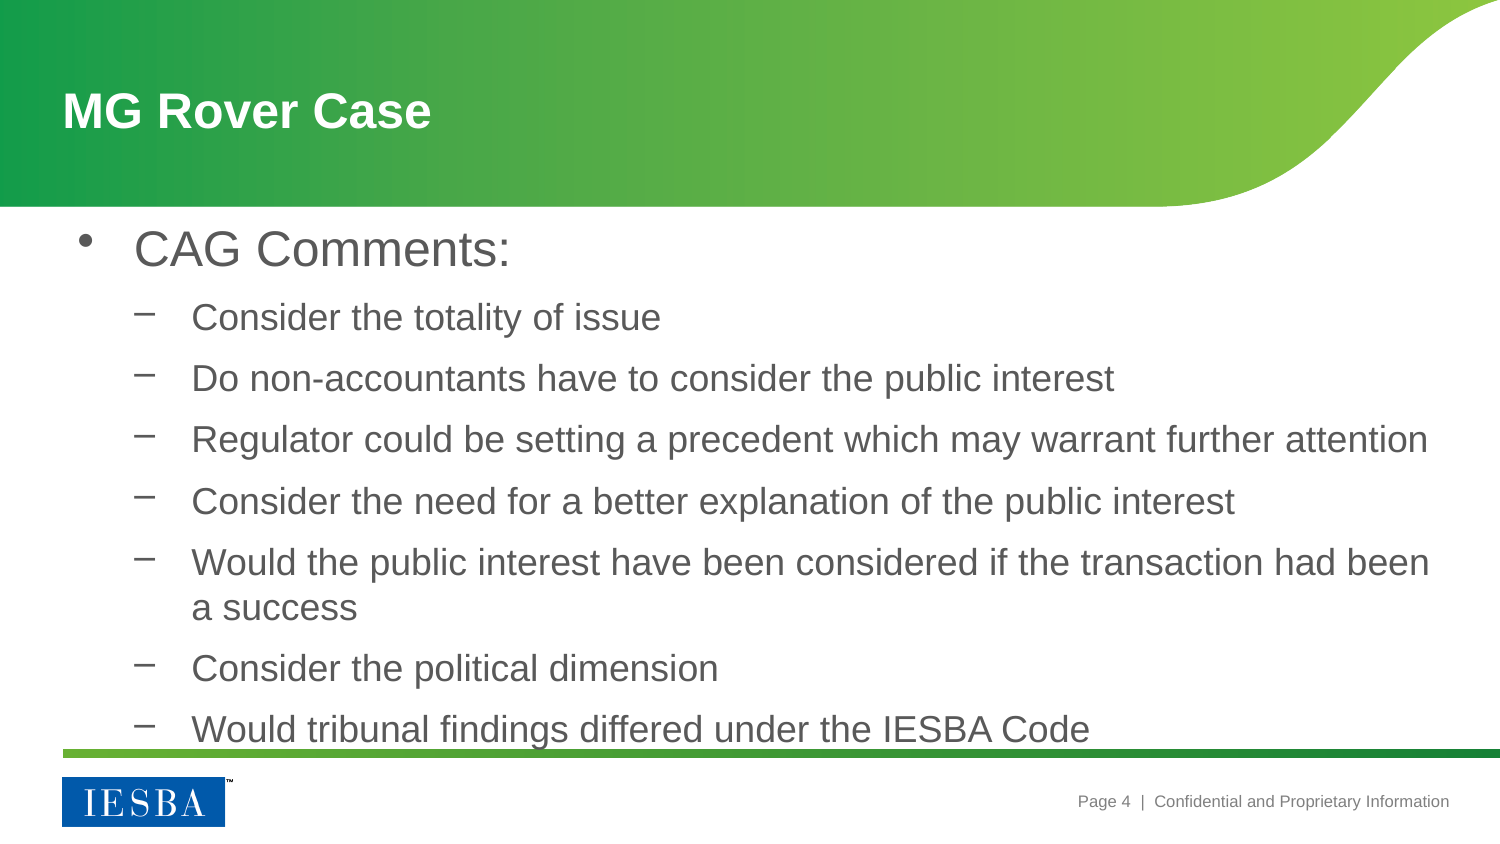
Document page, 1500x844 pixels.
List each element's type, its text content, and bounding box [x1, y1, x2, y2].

picture [62, 777, 233, 827]
title MG Rover Case [62, 75, 1300, 142]
picture [0, 0, 1500, 207]
list CAG Comments: Consider the totality of issue Do non-accountants have to consider the public interest Regulator could be setting a precedent which may warrant further attention Consider the need for a better explanation of the public interest Would the public interest have been considered if the transaction had been a success Consider the political dimension Would tribunal findings differed under the IESBA Code [62, 209, 1450, 760]
